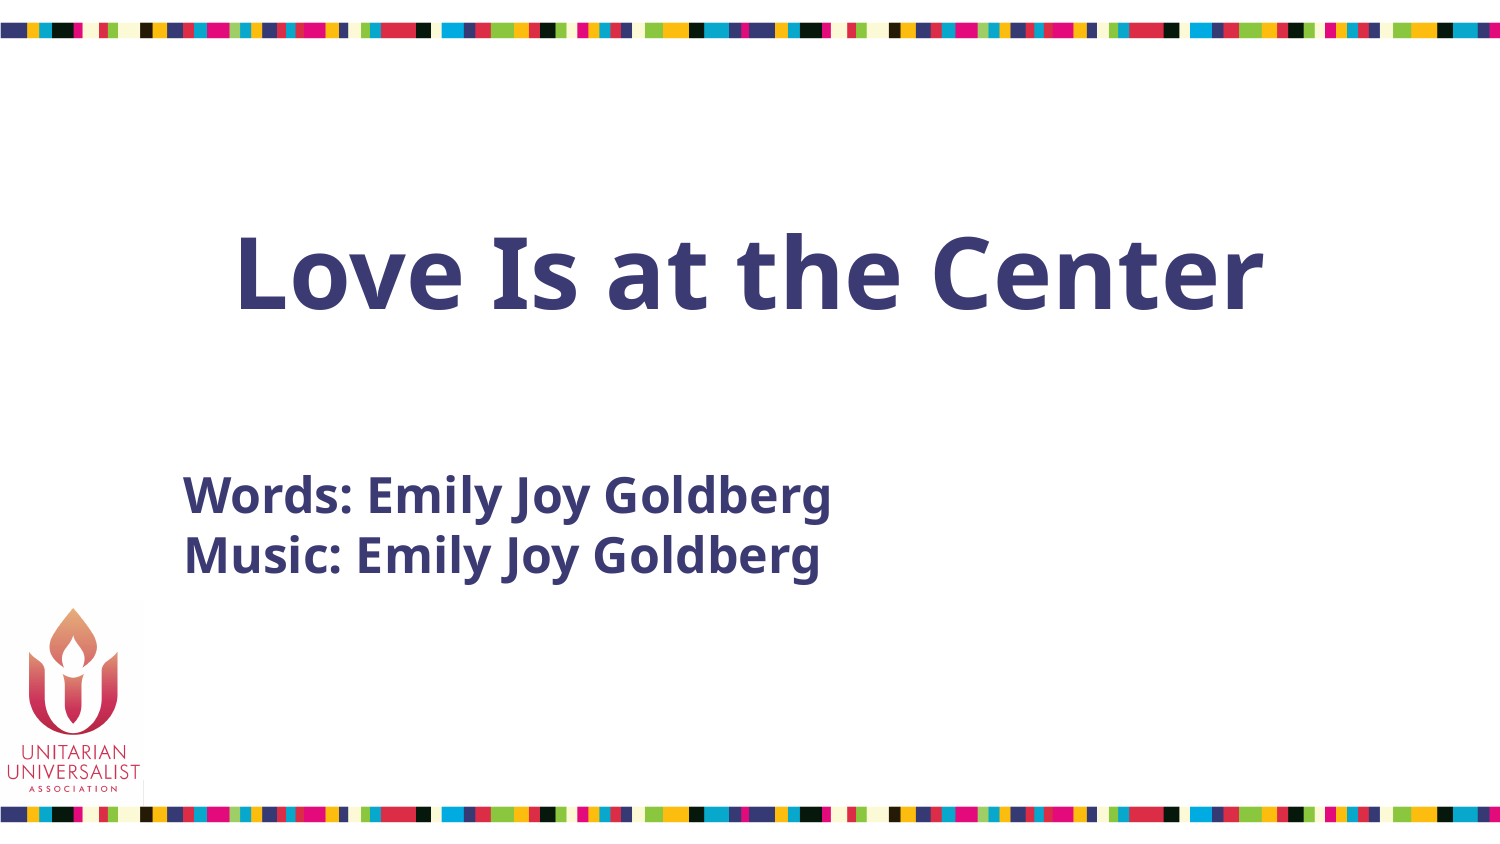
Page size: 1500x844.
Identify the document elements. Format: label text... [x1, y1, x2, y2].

picture [0, 22, 1500, 40]
text_box Love Is at the Center [74, 75, 1425, 345]
picture [0, 600, 1500, 824]
text_box Words: Emily Joy Goldberg Music: Emily Joy Goldberg [168, 448, 1495, 659]
